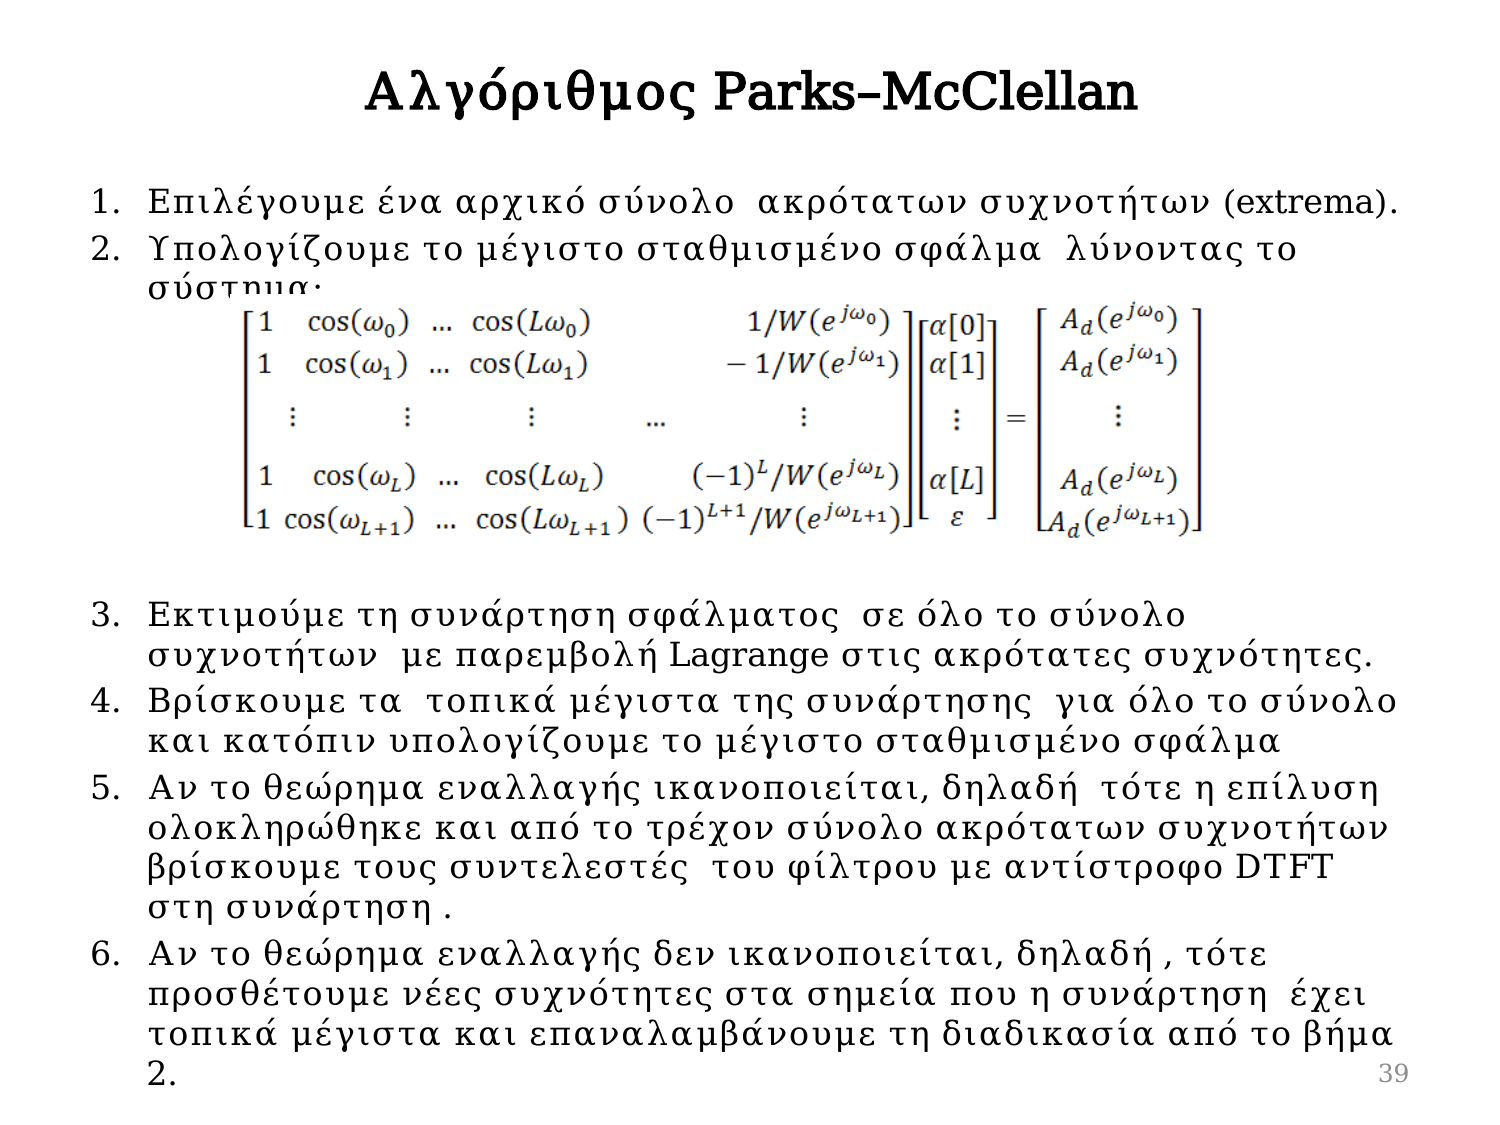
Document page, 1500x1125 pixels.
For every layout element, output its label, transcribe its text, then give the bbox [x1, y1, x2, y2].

picture [229, 294, 1214, 551]
title Αλγόριθμος Parks–McClellan [76, 19, 1424, 159]
slide_number 39 [1222, 1042, 1425, 1103]
